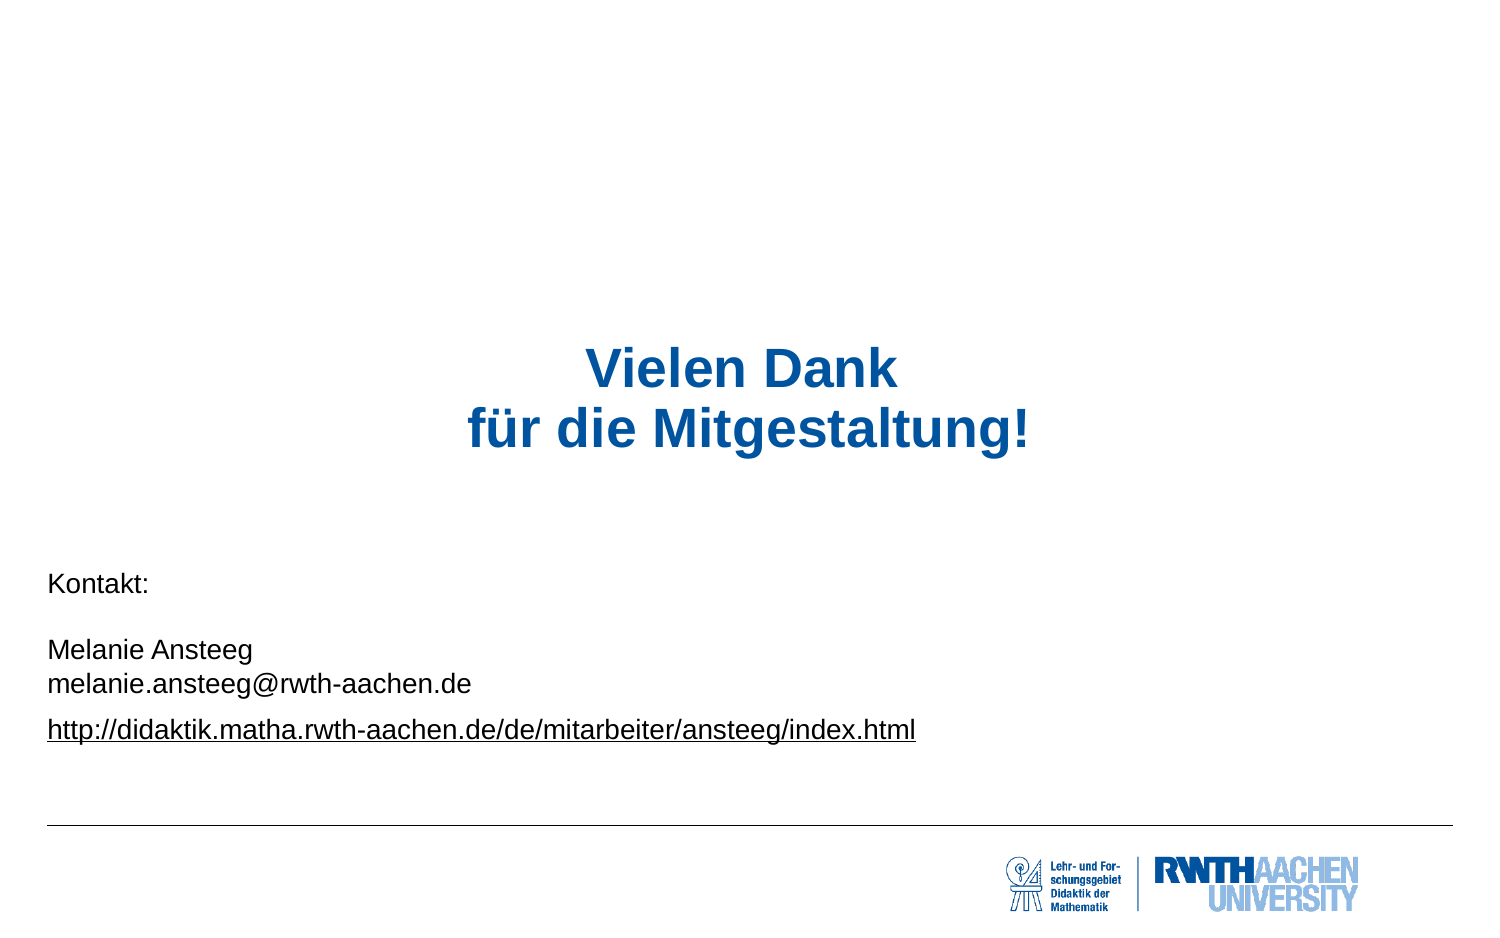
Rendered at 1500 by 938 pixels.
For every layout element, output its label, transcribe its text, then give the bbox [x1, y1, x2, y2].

list Kontakt: Melanie Ansteeg melanie.ansteeg@rwth-aachen.de http://didaktik.matha.rwth-aachen.de/de/mitarbeiter/ansteeg/index.html [47, 565, 1453, 792]
picture [989, 829, 1375, 938]
